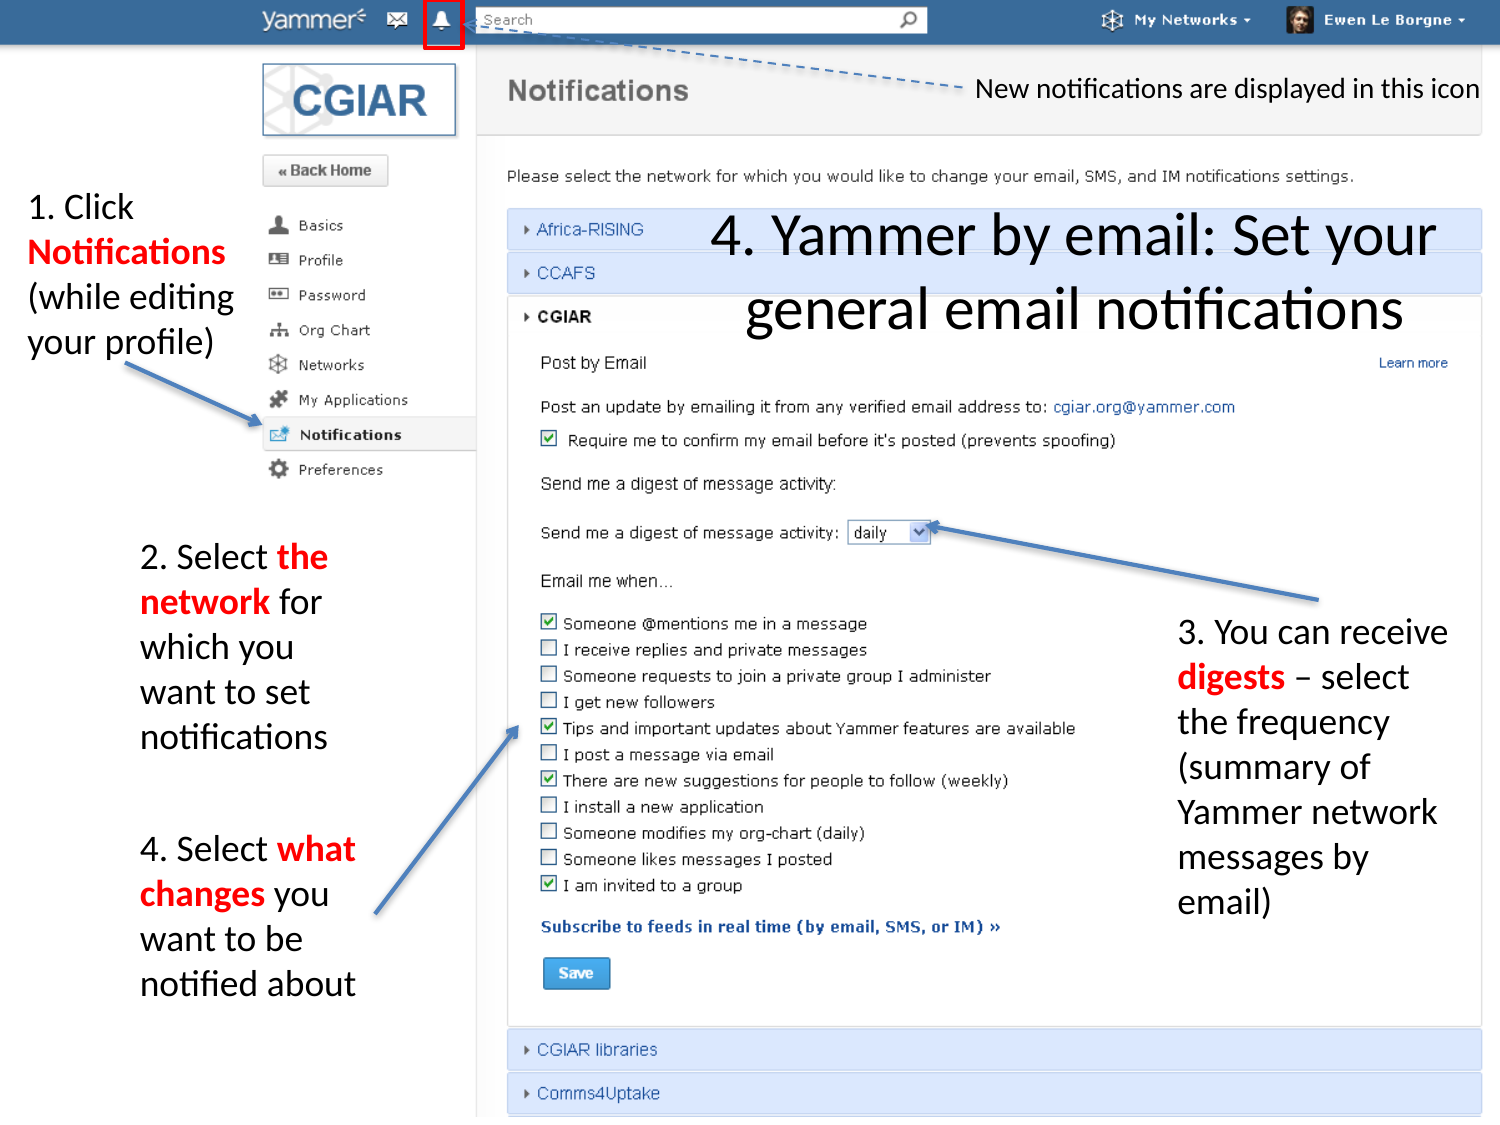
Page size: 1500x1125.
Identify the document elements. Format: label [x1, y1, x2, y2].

text_box [462, 23, 963, 88]
text_box [374, 724, 519, 916]
text_box [924, 524, 1319, 601]
text_box [124, 362, 263, 426]
picture [0, 0, 1500, 1118]
